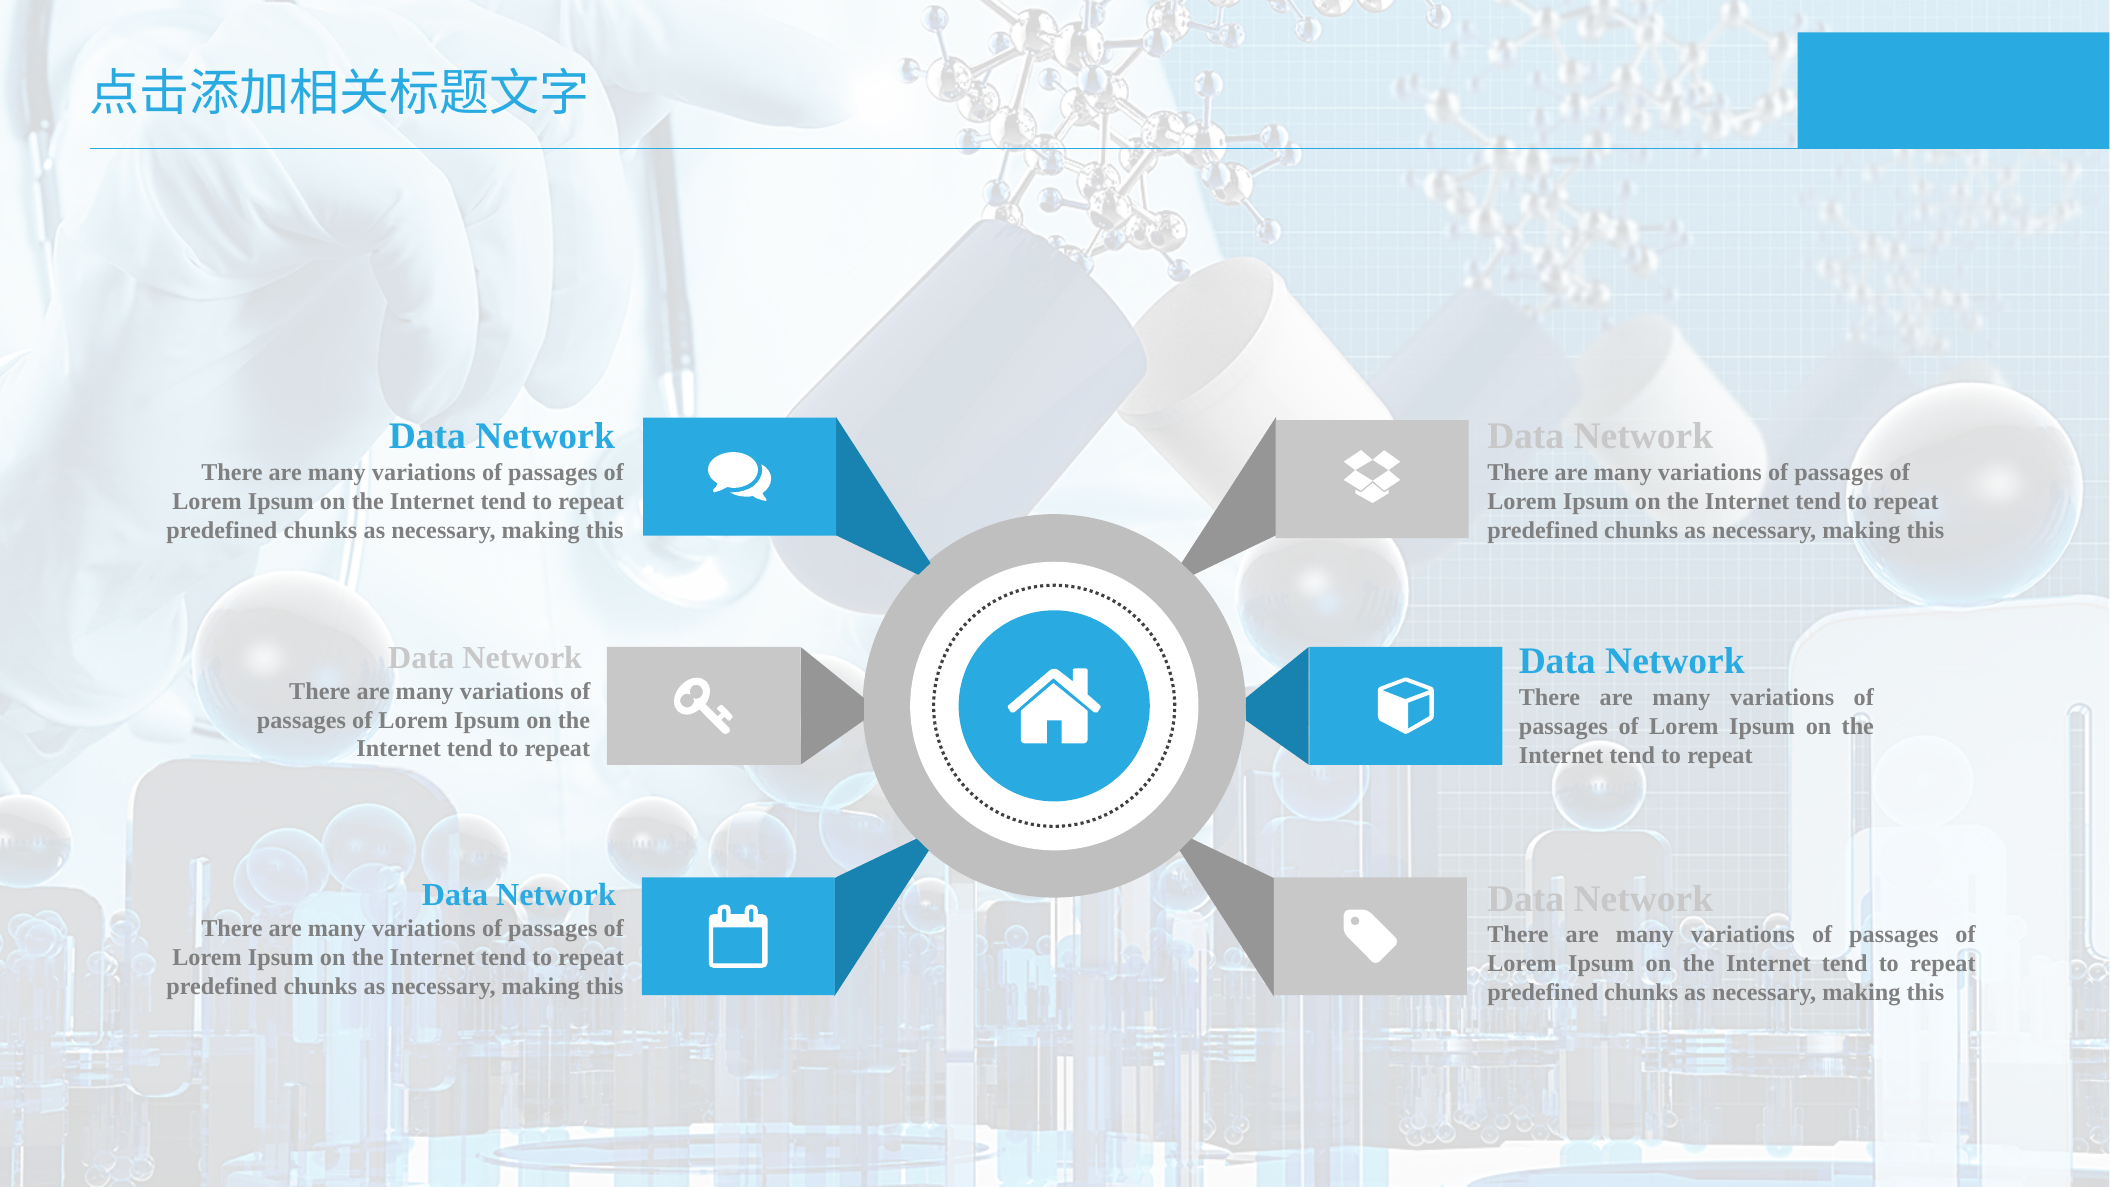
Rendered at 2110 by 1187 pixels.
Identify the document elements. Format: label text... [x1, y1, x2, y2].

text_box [643, 416, 931, 575]
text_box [1245, 646, 1503, 765]
text_box 点击添加相关标题文字 [89, 60, 618, 121]
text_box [1181, 416, 1469, 575]
text_box Data Network There are many variations of passages of Lorem Ipsum on the Internet tend to repeat [219, 628, 606, 770]
text_box Data Network There are many variations of passages of Lorem Ipsum on the Internet tend to repeat predefined chunks as necessary, making this [120, 866, 640, 1007]
text_box [1797, 31, 2110, 148]
text_box Data Network There are many variations of passages of Lorem Ipsum on the Internet tend to repeat predefined chunks as necessary, making this [1472, 403, 1992, 551]
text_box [862, 514, 1246, 898]
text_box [933, 585, 1175, 827]
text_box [641, 838, 929, 997]
text_box Data Network There are many variations of passages of Lorem Ipsum on the Internet tend to repeat [1504, 628, 1890, 776]
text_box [606, 646, 864, 765]
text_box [1179, 838, 1467, 997]
text_box Data Network There are many variations of passages of Lorem Ipsum on the Internet tend to repeat predefined chunks as necessary, making this [1472, 866, 1992, 1013]
text_box Data Network There are many variations of passages of Lorem Ipsum on the Internet tend to repeat predefined chunks as necessary, making this [120, 403, 640, 551]
